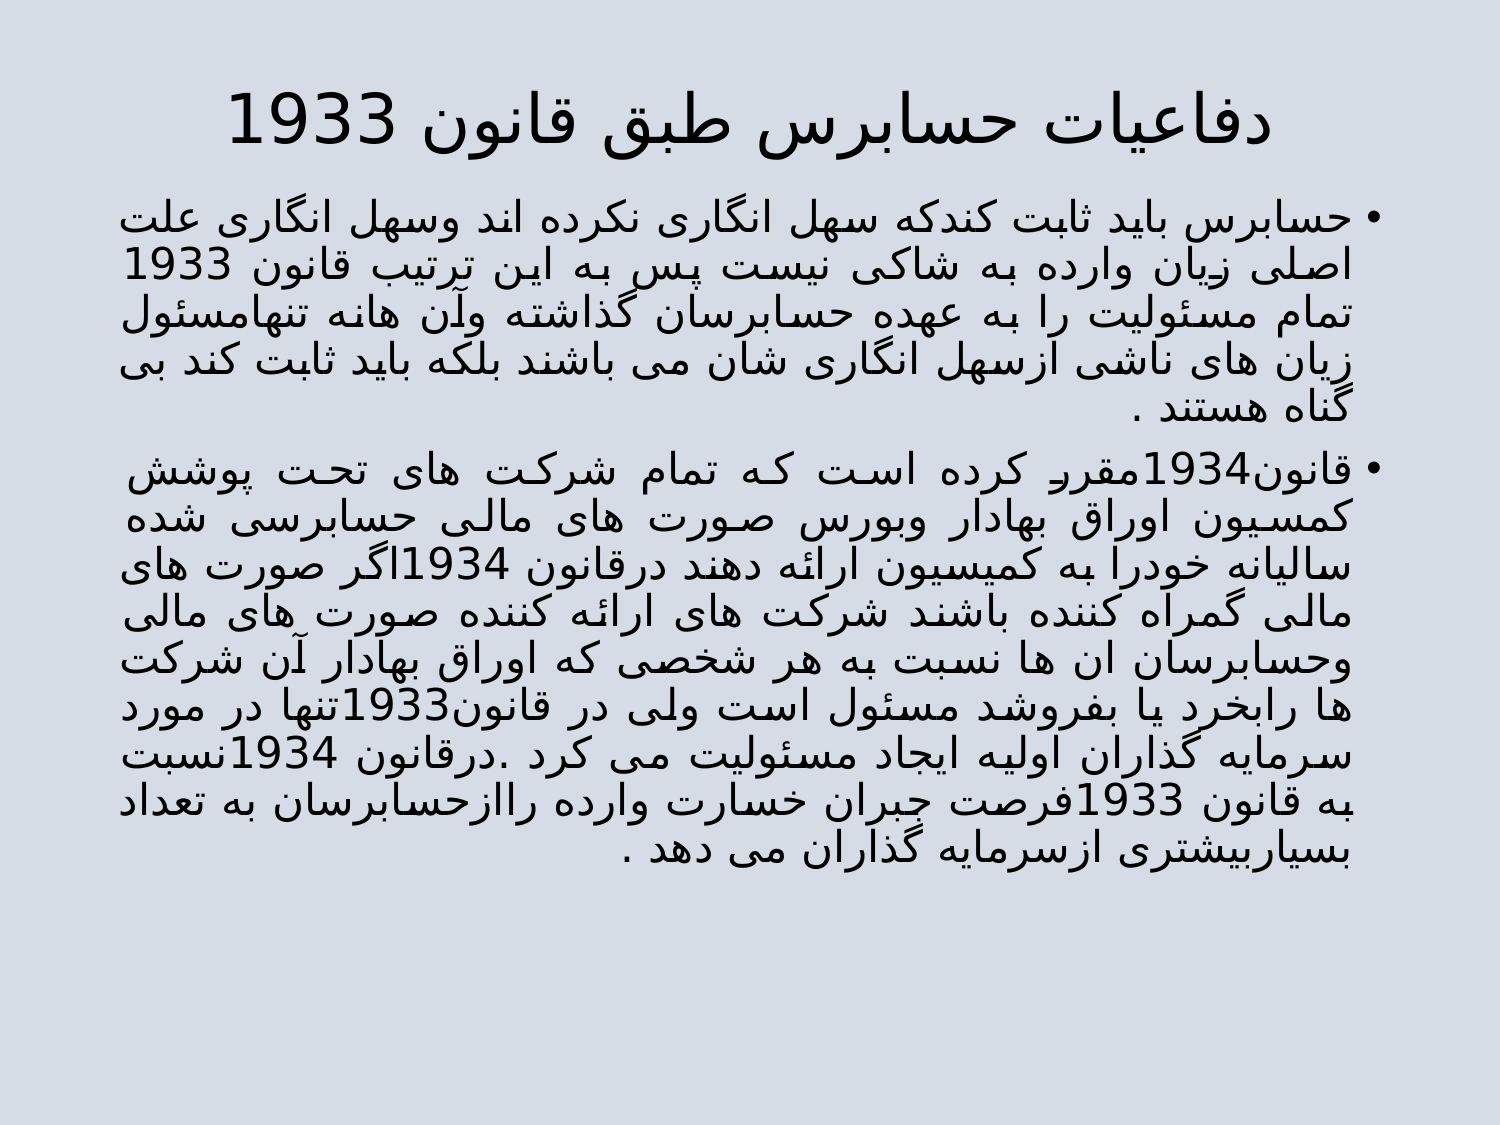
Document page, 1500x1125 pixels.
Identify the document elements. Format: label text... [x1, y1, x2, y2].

list حسابرس باید ثابت کندکه سهل انگاری نکرده اند وسهل انگاری علت اصلی زیان وارده به شاکی نیست پس به این ترتیب قانون 1933 تمام مسئولیت را به عهده حسابرسان گذاشته وآن هانه تنهامسئول زیان های ناشی ازسهل انگاری شان می باشند بلکه باید ثابت کند بی گناه هستند . قانون1934مقرر کرده است که تمام شرکت های تحت پوشش کمسیون اوراق بهادار وبورس صورت های مالی حسابرسی شده سالیانه خودرا به کمیسیون ارائه دهند درقانون 1934اگر صورت های مالی گمراه کننده باشند شرکت های ارائه کننده صورت های مالی وحسابرسان ان ها نسبت به هر شخصی که اوراق بهادار آن شرکت ها رابخرد یا بفروشد مسئول است ولی در قانون1933تنها در مورد سرمایه گذاران اولیه ایجاد مسئولیت می کرد .درقانون 1934نسبت به قانون 1933فرصت جبران خسارت وارده راازحسابرسان به تعداد بسیاربیشتری ازسرمایه گذاران می دهد . [103, 187, 1397, 1014]
title دفاعیات حسابرس طبق قانون 1933 [103, 12, 1397, 187]
